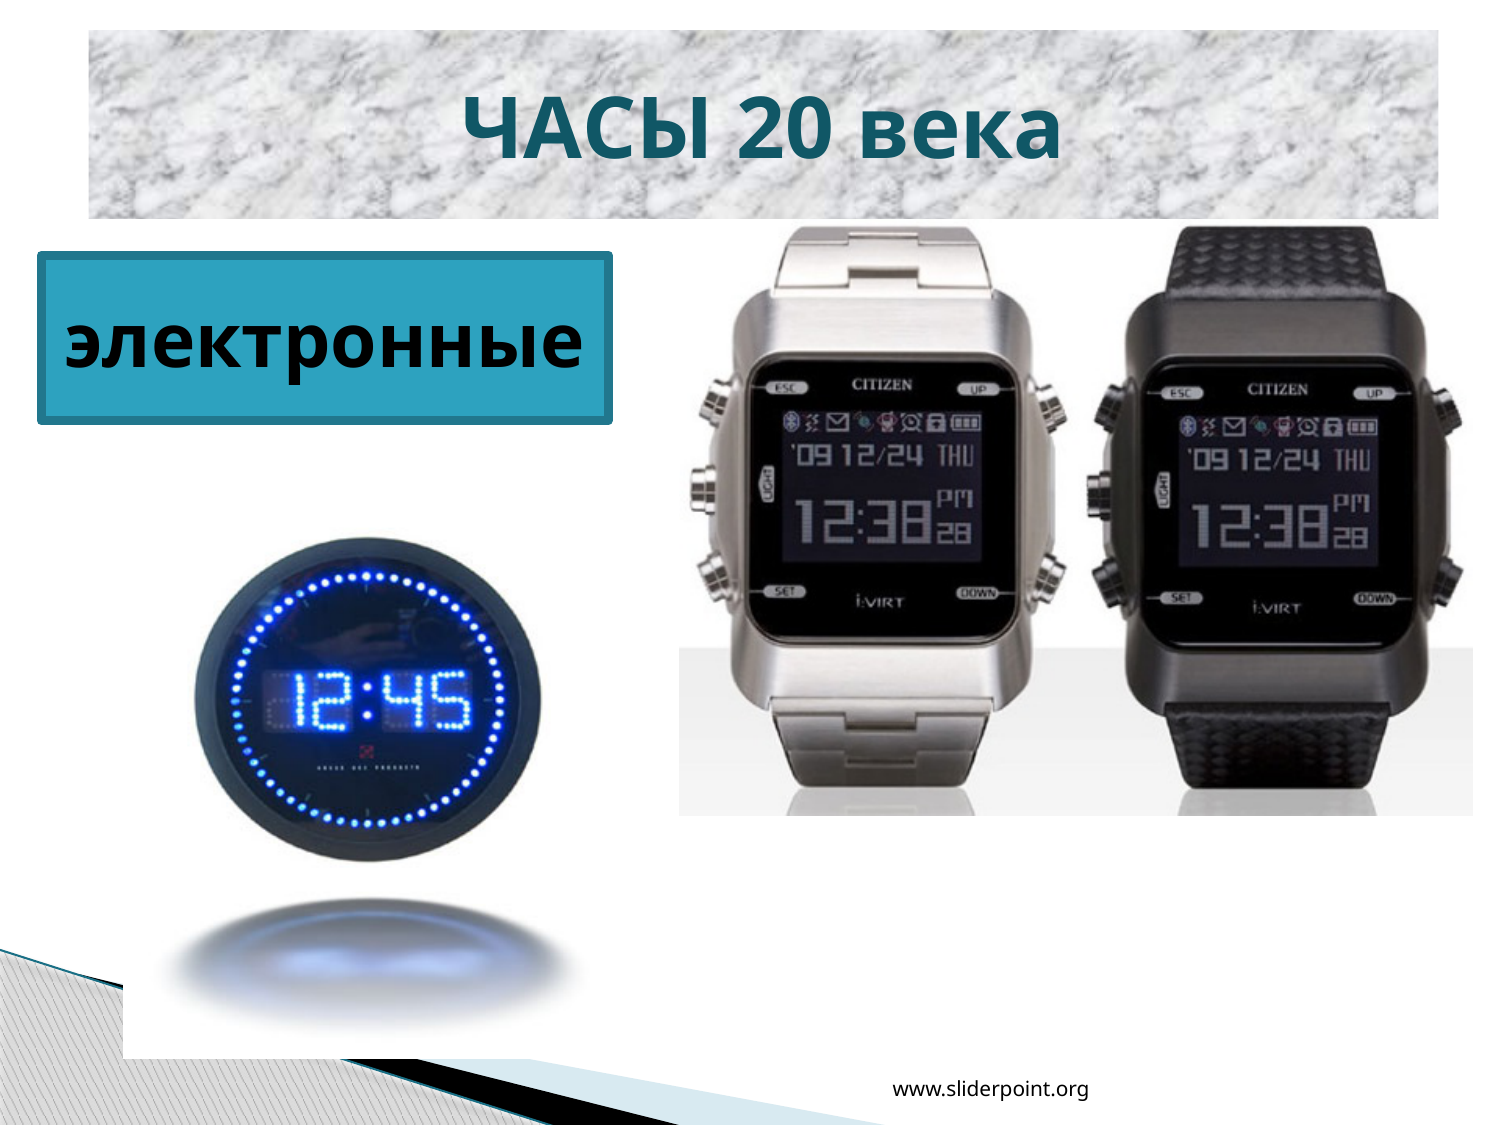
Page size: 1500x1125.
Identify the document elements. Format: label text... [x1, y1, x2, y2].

footer www.sliderpoint.org [718, 1051, 1105, 1112]
picture [123, 516, 609, 1059]
text_box [99, 338, 634, 1011]
picture [678, 219, 1474, 816]
text_box электронные [37, 251, 613, 425]
title ЧАСЫ 20 века [88, 30, 1439, 219]
